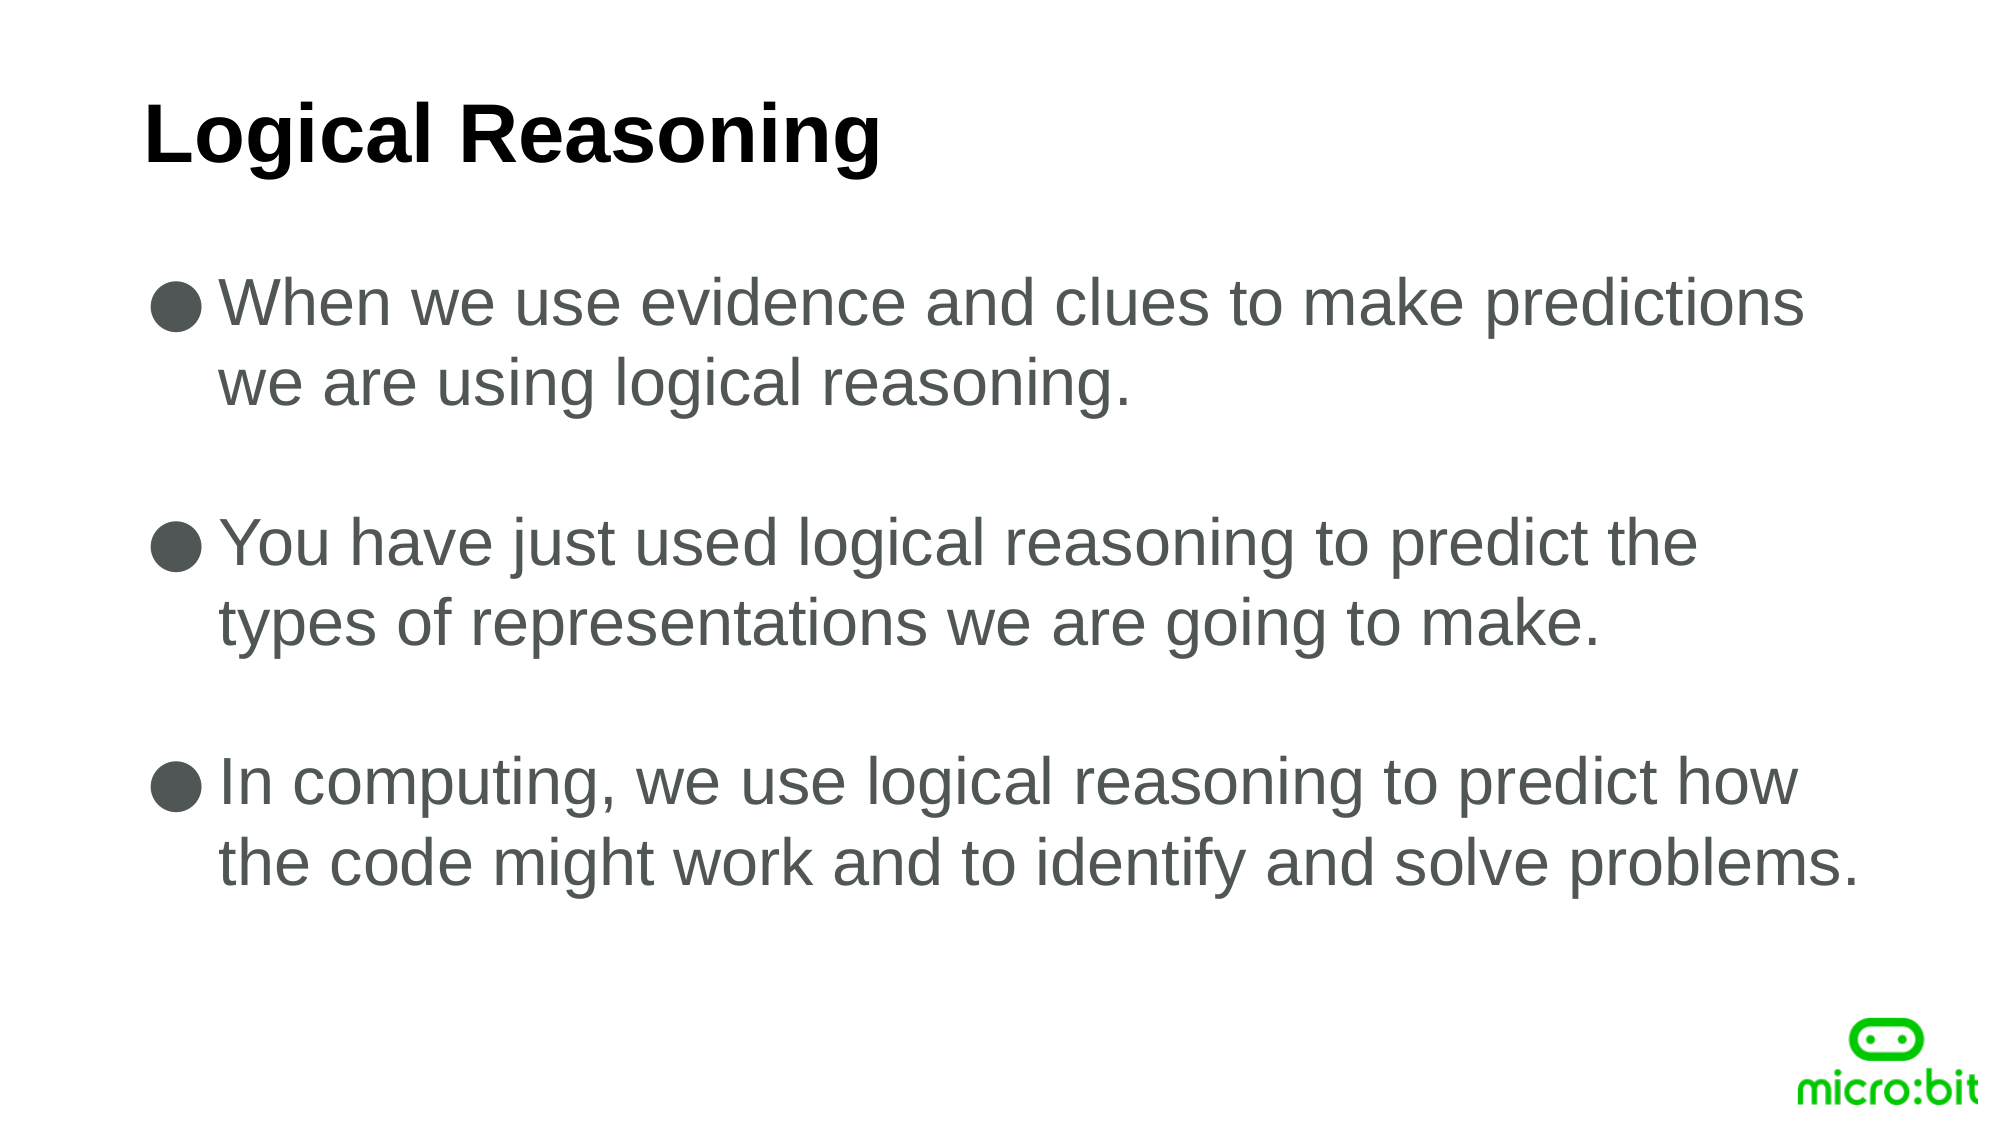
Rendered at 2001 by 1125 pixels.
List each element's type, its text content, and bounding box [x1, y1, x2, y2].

text_box Logical Reasoning When we use evidence and clues to make predictions we are using logical reasoning. You have just used logical reasoning to predict the types of representations we are going to make. In computing, we use logical reasoning to predict how the code might work and to identify and solve problems. [128, 0, 1881, 809]
picture [1797, 1017, 1978, 1106]
